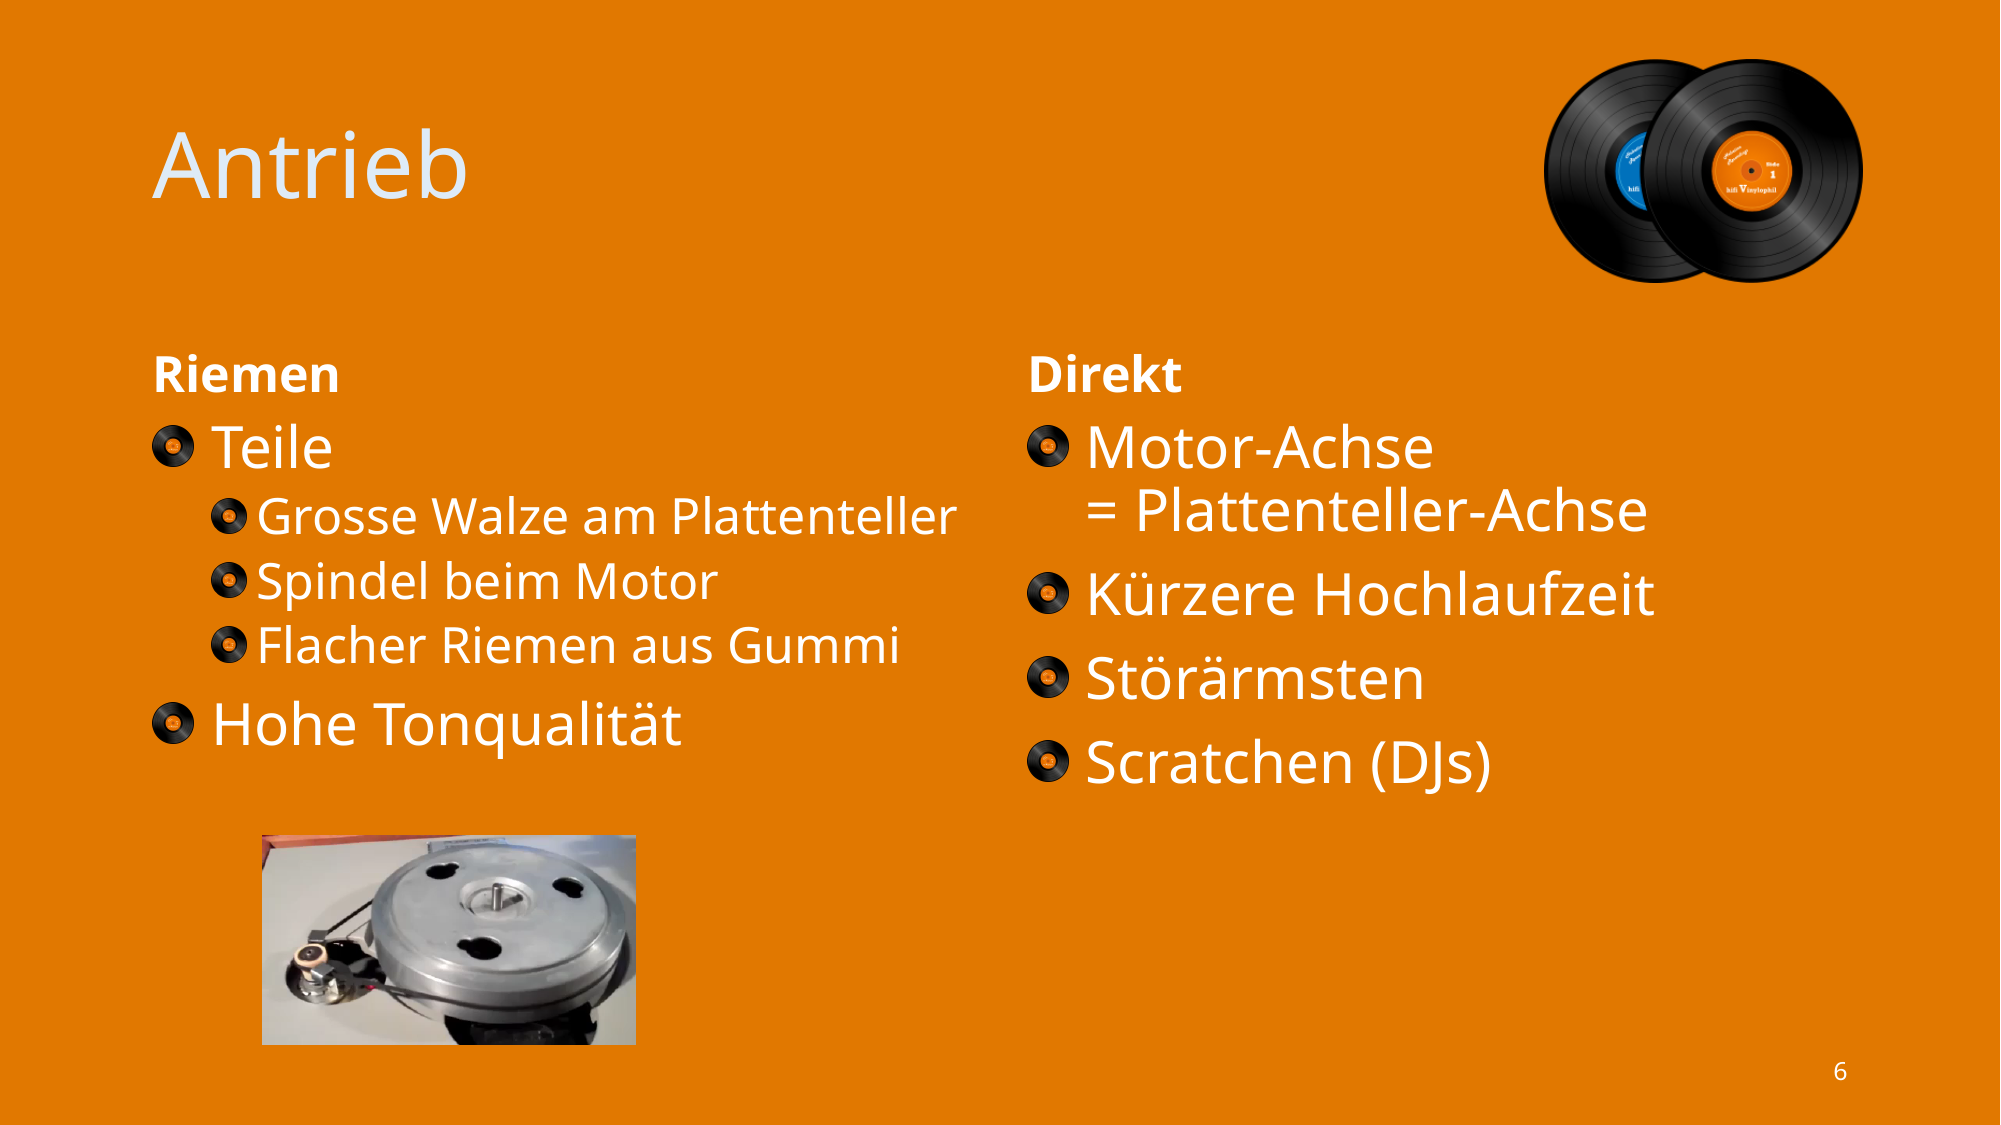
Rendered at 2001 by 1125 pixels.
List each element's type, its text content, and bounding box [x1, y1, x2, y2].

list Motor-Achse = Plattenteller-Achse Kürzere Hochlaufzeit Störärmsten Scratchen (DJs) [1012, 410, 1863, 1016]
picture [211, 626, 247, 663]
slide_number 6 [1412, 1042, 1863, 1103]
picture [211, 562, 247, 598]
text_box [261, 834, 637, 1046]
list Teile Grosse Walze am Plattenteller Spindel beim Motor Flacher Riemen aus Gummi Hohe Tonqualität [137, 410, 984, 1016]
picture [152, 425, 194, 467]
list Direkt [1012, 275, 1863, 410]
list Riemen [137, 275, 984, 410]
picture [1027, 572, 1069, 614]
title Antrieb [137, 59, 1496, 278]
picture [1027, 656, 1069, 698]
picture [1544, 59, 1863, 275]
picture [152, 702, 194, 744]
picture [1027, 425, 1069, 467]
picture [1027, 740, 1069, 782]
picture [211, 498, 247, 534]
